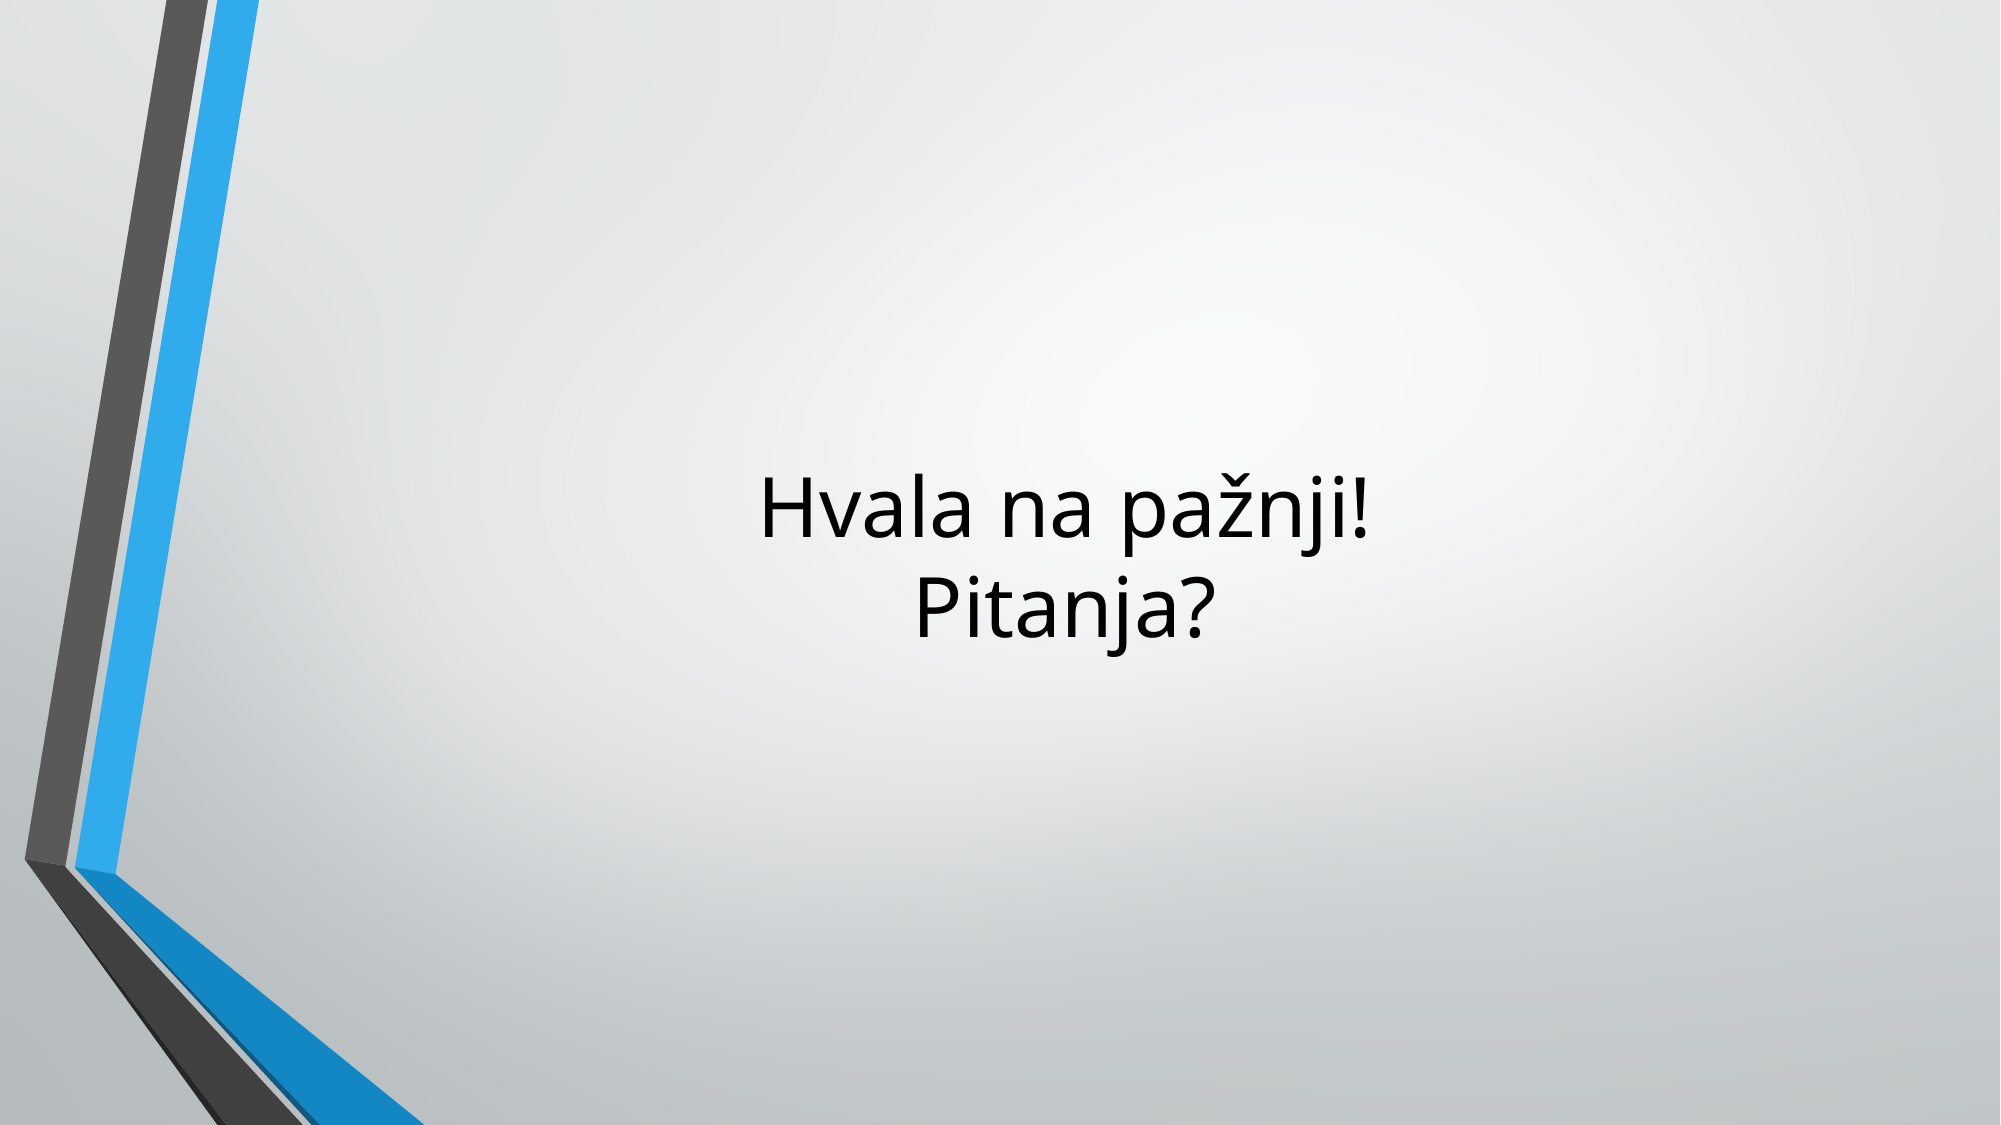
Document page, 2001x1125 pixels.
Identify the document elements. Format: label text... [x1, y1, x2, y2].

title Hvala na pažnji! Pitanja? [243, 18, 1887, 1091]
